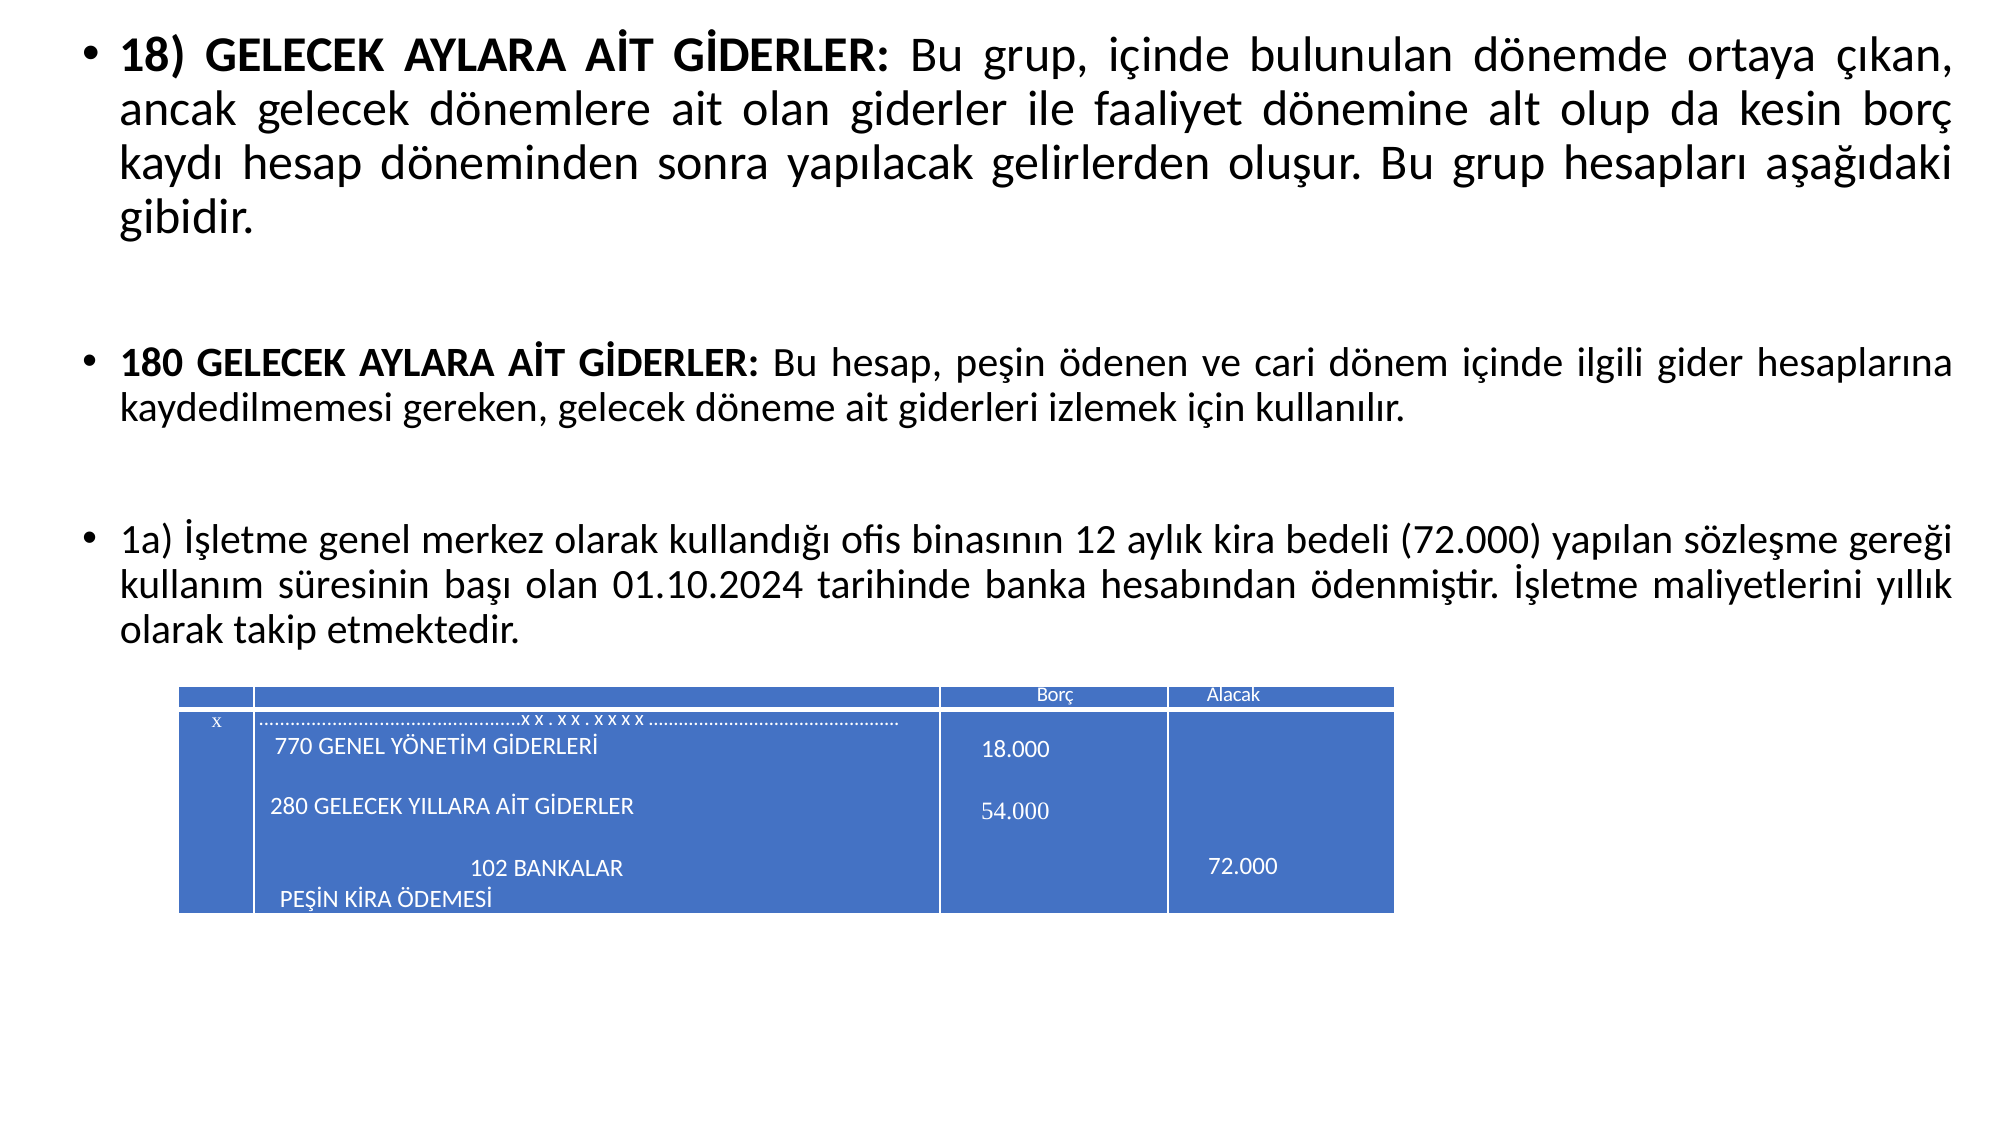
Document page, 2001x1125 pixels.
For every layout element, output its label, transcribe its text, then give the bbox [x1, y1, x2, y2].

table_cell ..................................................xx.xx.xxxx.................................................. 770 GENEL YÖNETİM GİDERLERİ 280 GELECEK YILLARA AİT GİDERLER 102 BANKALAR PEŞİN KİRA ÖDEMESİ [255, 712, 939, 913]
table_cell x [179, 712, 253, 913]
table_header [255, 687, 939, 707]
table_header Borç [941, 687, 1167, 707]
table_header Alacak [1169, 687, 1394, 707]
table_header [179, 687, 253, 707]
table_cell 18.000 54.000 [941, 712, 1167, 913]
list 18) GELECEK AYLARA AİT GİDERLER: Bu grup, içinde bulunulan dönemde ortaya çıkan, ancak gelecek dönemlere ait olan giderler ile faaliyet dönemine alt olup da kesin borç kaydı hesap döneminden sonra yapılacak gelirlerden oluşur. Bu grup hesapları aşağıdaki gibidir. 180 GELECEK AYLARA AİT GİDERLER: Bu hesap, peşin ödenen ve cari dönem içinde ilgili gider hesaplarına kaydedilmemesi gereken, gelecek döneme ait giderleri izlemek için kullanılır. 1a) İşletme genel merkez olarak kullandığı ofis binasının 12 aylık kira bedeli (72.000) yapılan sözleşme gereği kullanım süresinin başı olan 01.10.2024 tarihinde banka hesabından ödenmiştir. İşletme maliyetlerini yıllık olarak takip etmektedir. [67, 21, 1970, 1110]
table_cell 72.000 [1169, 712, 1394, 913]
